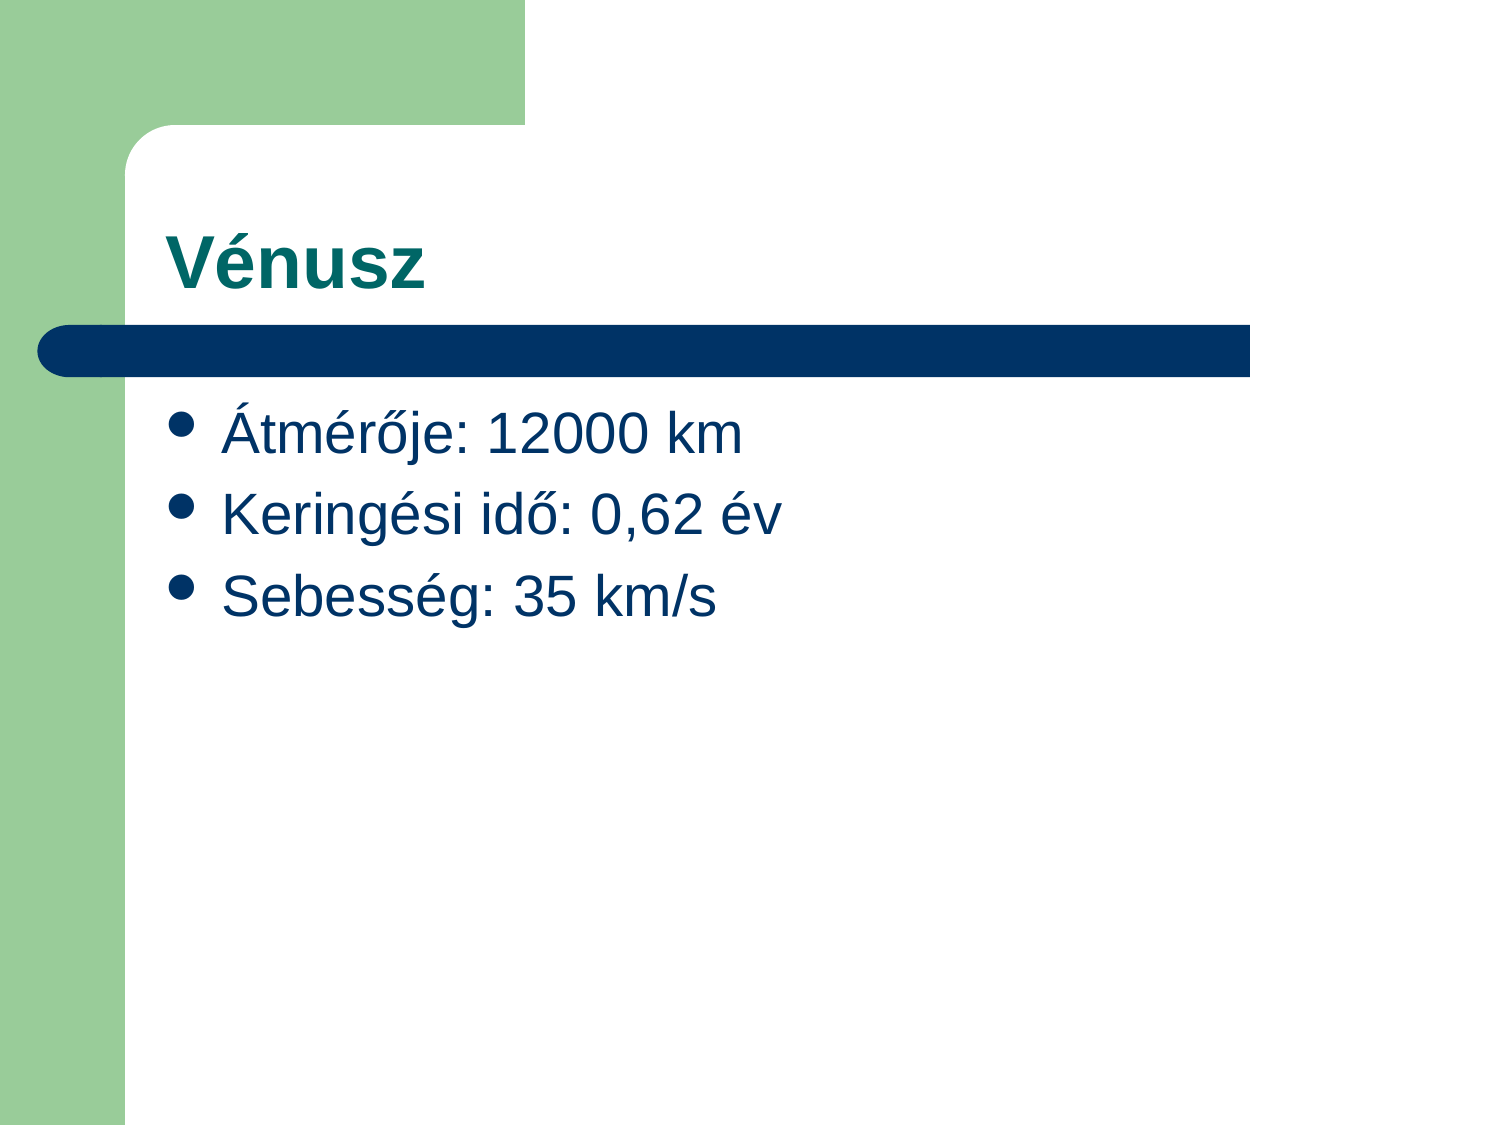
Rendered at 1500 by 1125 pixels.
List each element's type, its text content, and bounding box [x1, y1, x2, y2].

list Átmérője: 12000 km Keringési idő: 0,62 év Sebesség: 35 km/s [149, 387, 1463, 1001]
title Vénusz [149, 124, 1463, 313]
